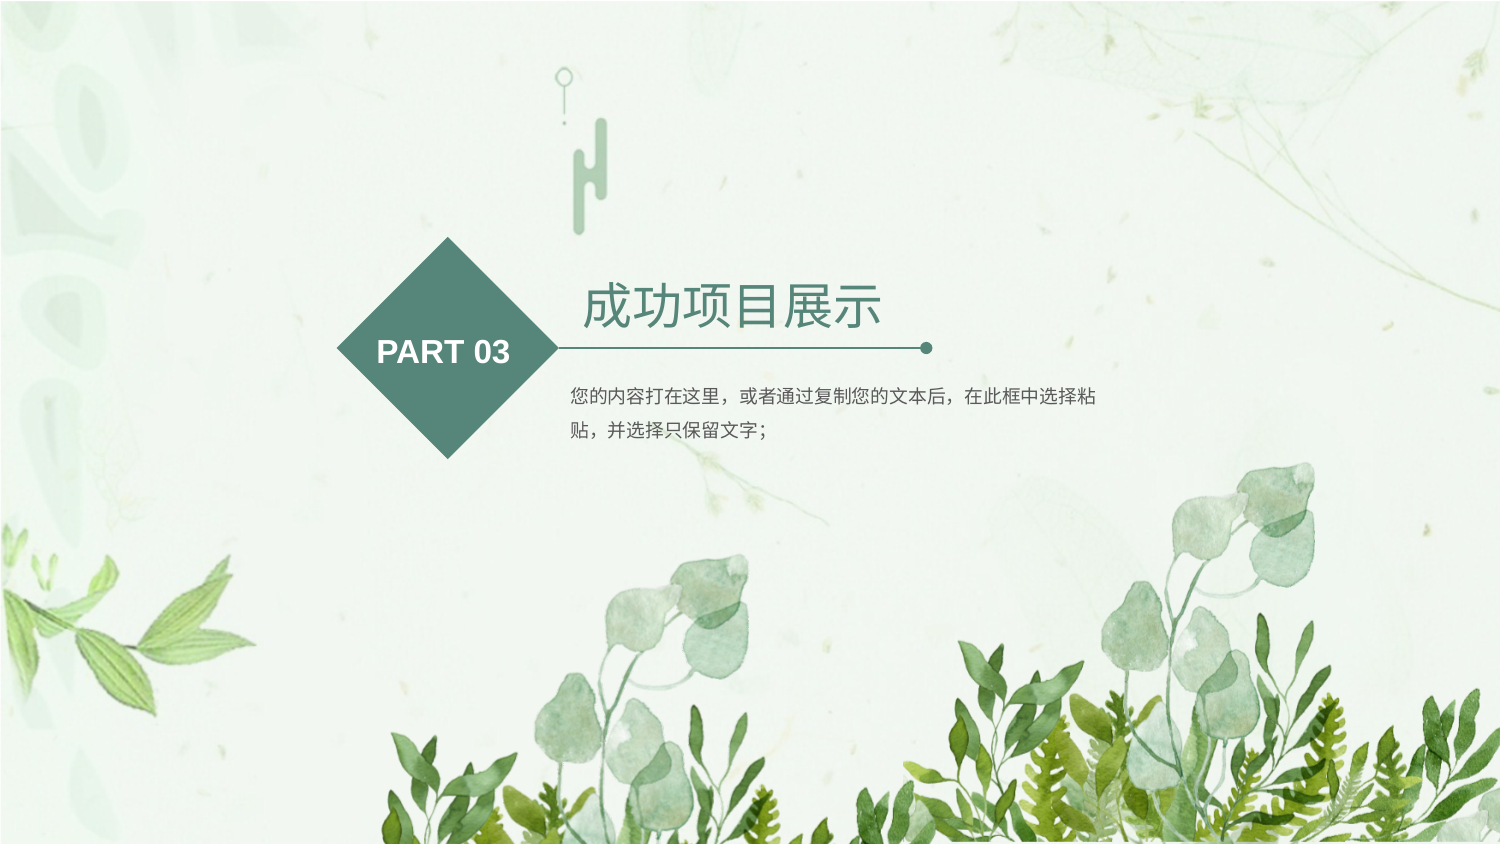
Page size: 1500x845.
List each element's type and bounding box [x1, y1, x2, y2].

text_box [336, 236, 559, 460]
picture [2, 0, 1500, 844]
